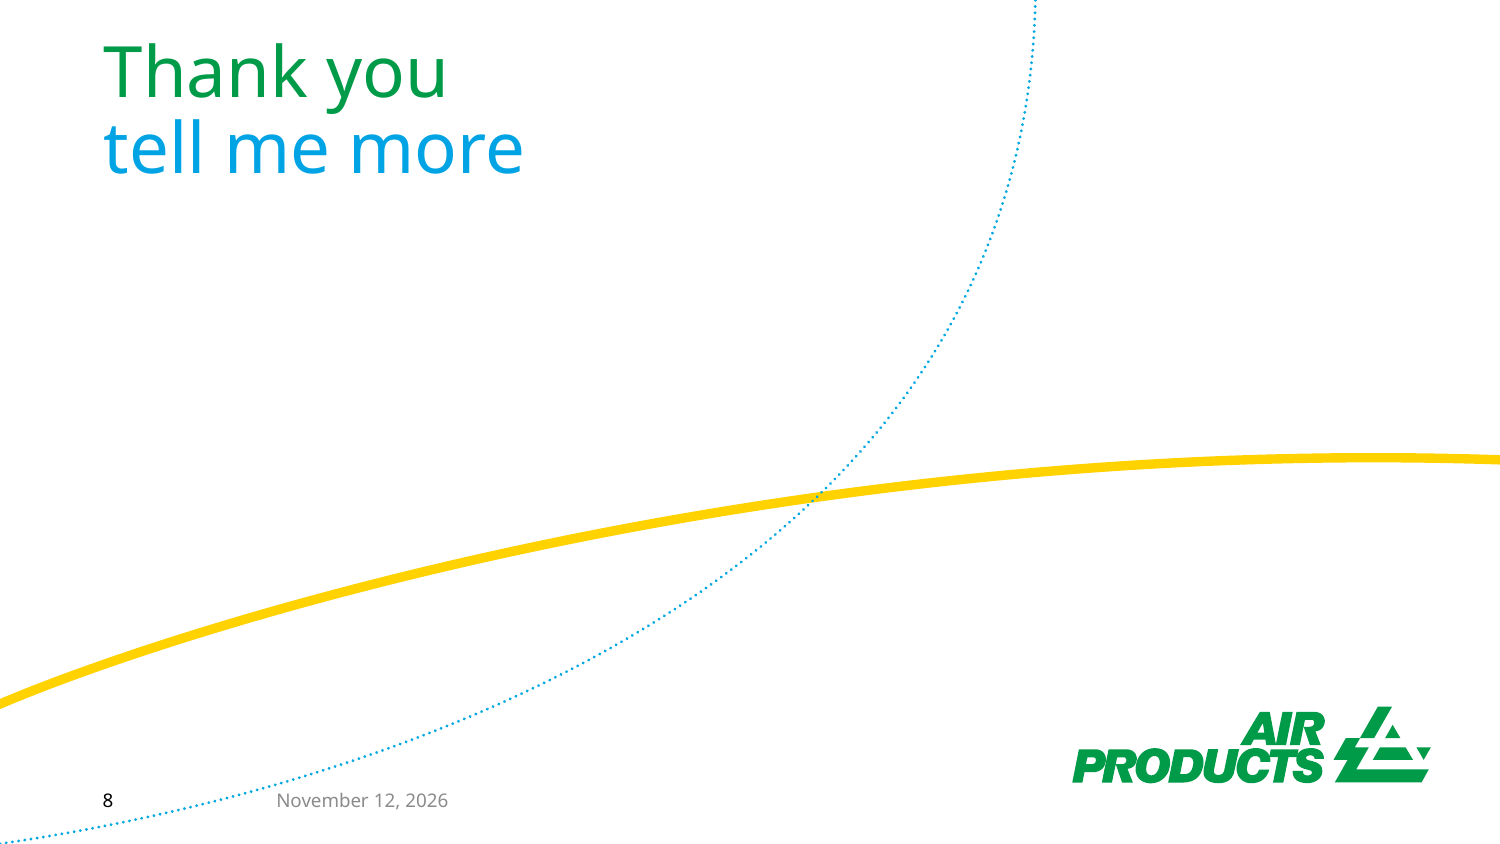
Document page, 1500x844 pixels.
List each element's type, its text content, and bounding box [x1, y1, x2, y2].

title Thank you tell me more [96, 55, 1440, 197]
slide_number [261, 771, 510, 832]
slide_number 8 [87, 771, 261, 832]
